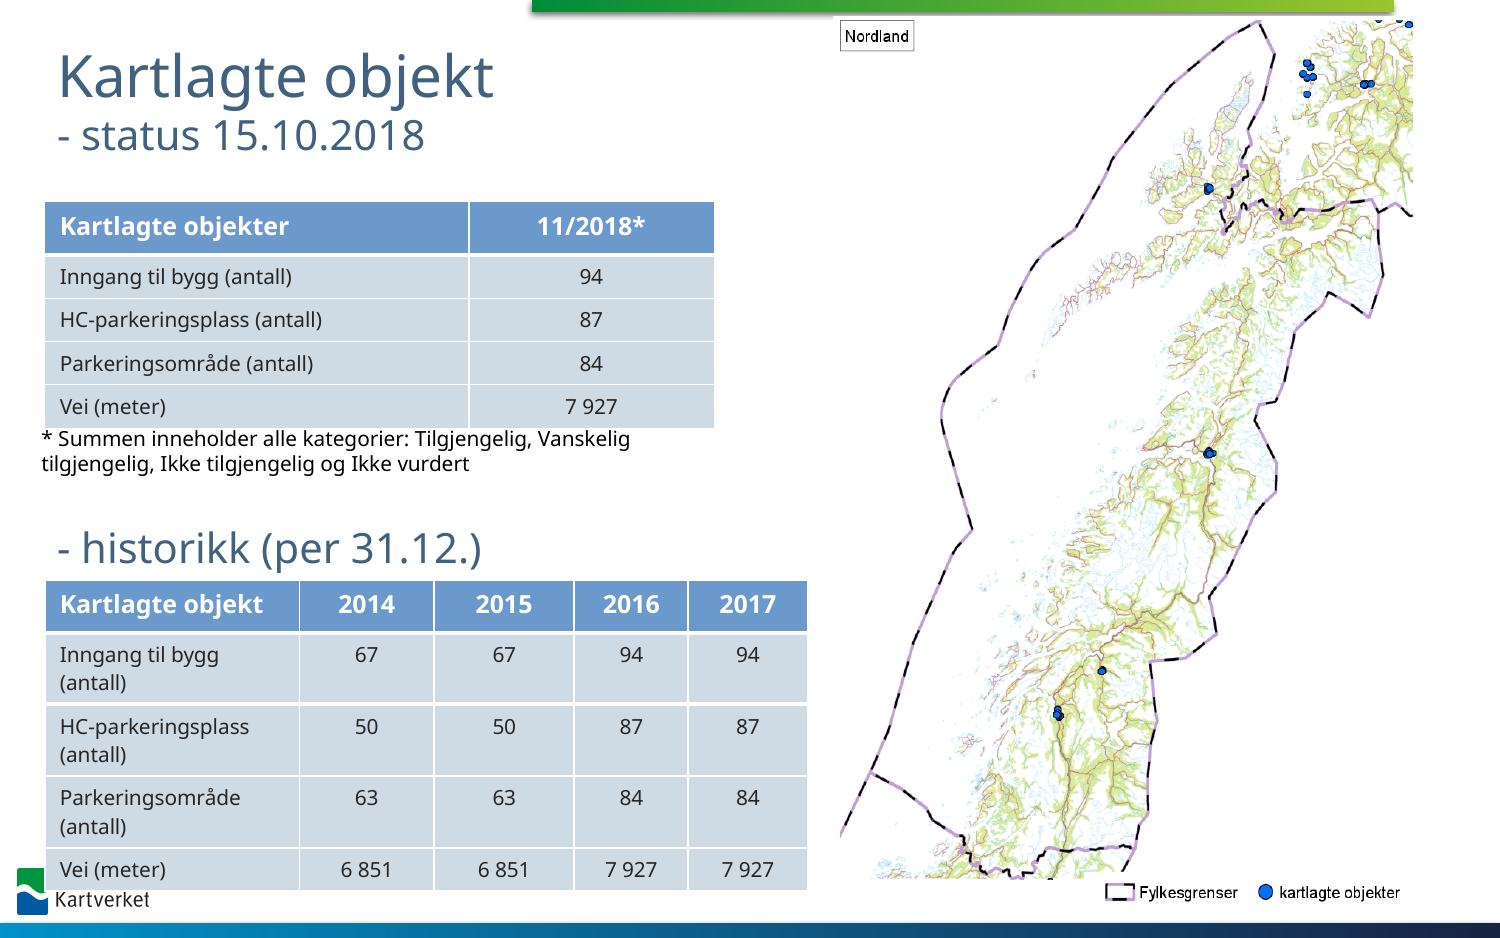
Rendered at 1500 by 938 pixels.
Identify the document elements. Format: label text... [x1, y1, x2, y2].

table_header Kartlagte objekt [46, 581, 299, 631]
table_cell Parkeringsområde (antall) [46, 777, 299, 847]
table_cell 84 [470, 342, 714, 384]
table_cell Inngang til bygg (antall) [45, 257, 468, 298]
table_cell 67 [300, 635, 433, 702]
table_header 2014 [300, 581, 433, 631]
table_cell Parkeringsområde (antall) [45, 342, 468, 384]
table_cell 94 [470, 257, 714, 298]
table_cell 6 851 [435, 849, 573, 890]
table_cell 7 927 [470, 385, 714, 428]
table_cell HC-parkeringsplass (antall) [46, 706, 299, 775]
table_header 11/2018* [470, 202, 714, 253]
table_cell 94 [689, 635, 807, 702]
table_cell 67 [435, 635, 573, 702]
text_box Kartlagte objekt - status 15.10.2018 [42, 24, 828, 167]
table_cell Vei (meter) [45, 385, 468, 417]
table_cell 50 [300, 706, 433, 775]
text_box - historikk (per 31.12.) [42, 496, 828, 580]
table_header 2017 [689, 581, 807, 631]
table_cell Vei (meter) [46, 849, 299, 890]
table_header 2015 [435, 581, 573, 631]
table_header 2016 [575, 581, 687, 631]
table_cell HC-parkeringsplass (antall) [45, 299, 468, 341]
table_cell 94 [575, 635, 687, 702]
table_cell 87 [575, 706, 687, 775]
picture [833, 16, 1419, 913]
table_cell 63 [435, 777, 573, 847]
table_cell 84 [575, 777, 687, 847]
table_header Kartlagte objekter [45, 202, 468, 253]
table_cell 87 [689, 706, 807, 775]
table_cell 7 927 [575, 849, 687, 890]
text_box * Summen inneholder alle kategorier: Tilgjengelig, Vanskelig tilgjengelig, Ikke tilgjengelig og Ikke vurdert [26, 417, 711, 483]
table_cell 63 [300, 777, 433, 847]
table_cell 7 927 [689, 849, 807, 890]
table_cell Inngang til bygg (antall) [46, 635, 299, 702]
table_cell 6 851 [300, 849, 433, 890]
table_cell 84 [689, 777, 807, 847]
table_cell 87 [470, 299, 714, 341]
table_cell 50 [435, 706, 573, 775]
